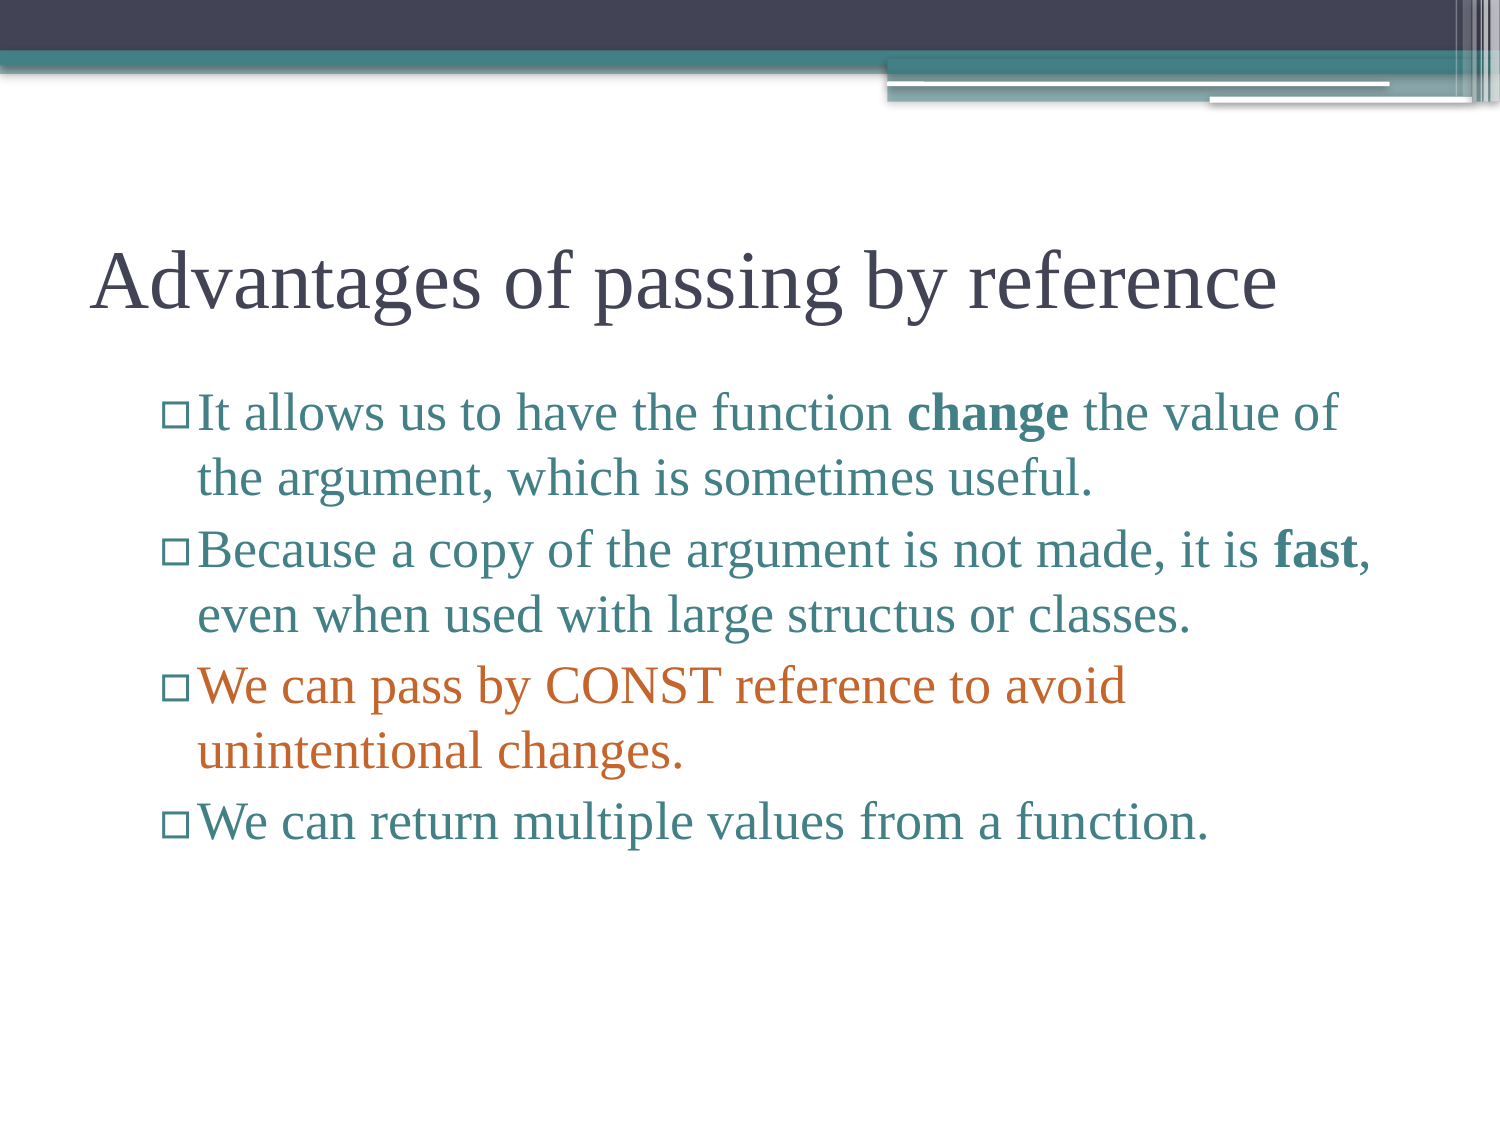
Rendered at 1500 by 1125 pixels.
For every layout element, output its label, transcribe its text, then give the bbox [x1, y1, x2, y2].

title Advantages of passing by reference [75, 187, 1425, 363]
list It allows us to have the function change the value of the argument, which is sometimes useful. Because a copy of the argument is not made, it is fast, even when used with large structus or classes. We can pass by CONST reference to avoid unintentional changes. We can return multiple values from a function. [75, 368, 1425, 1079]
